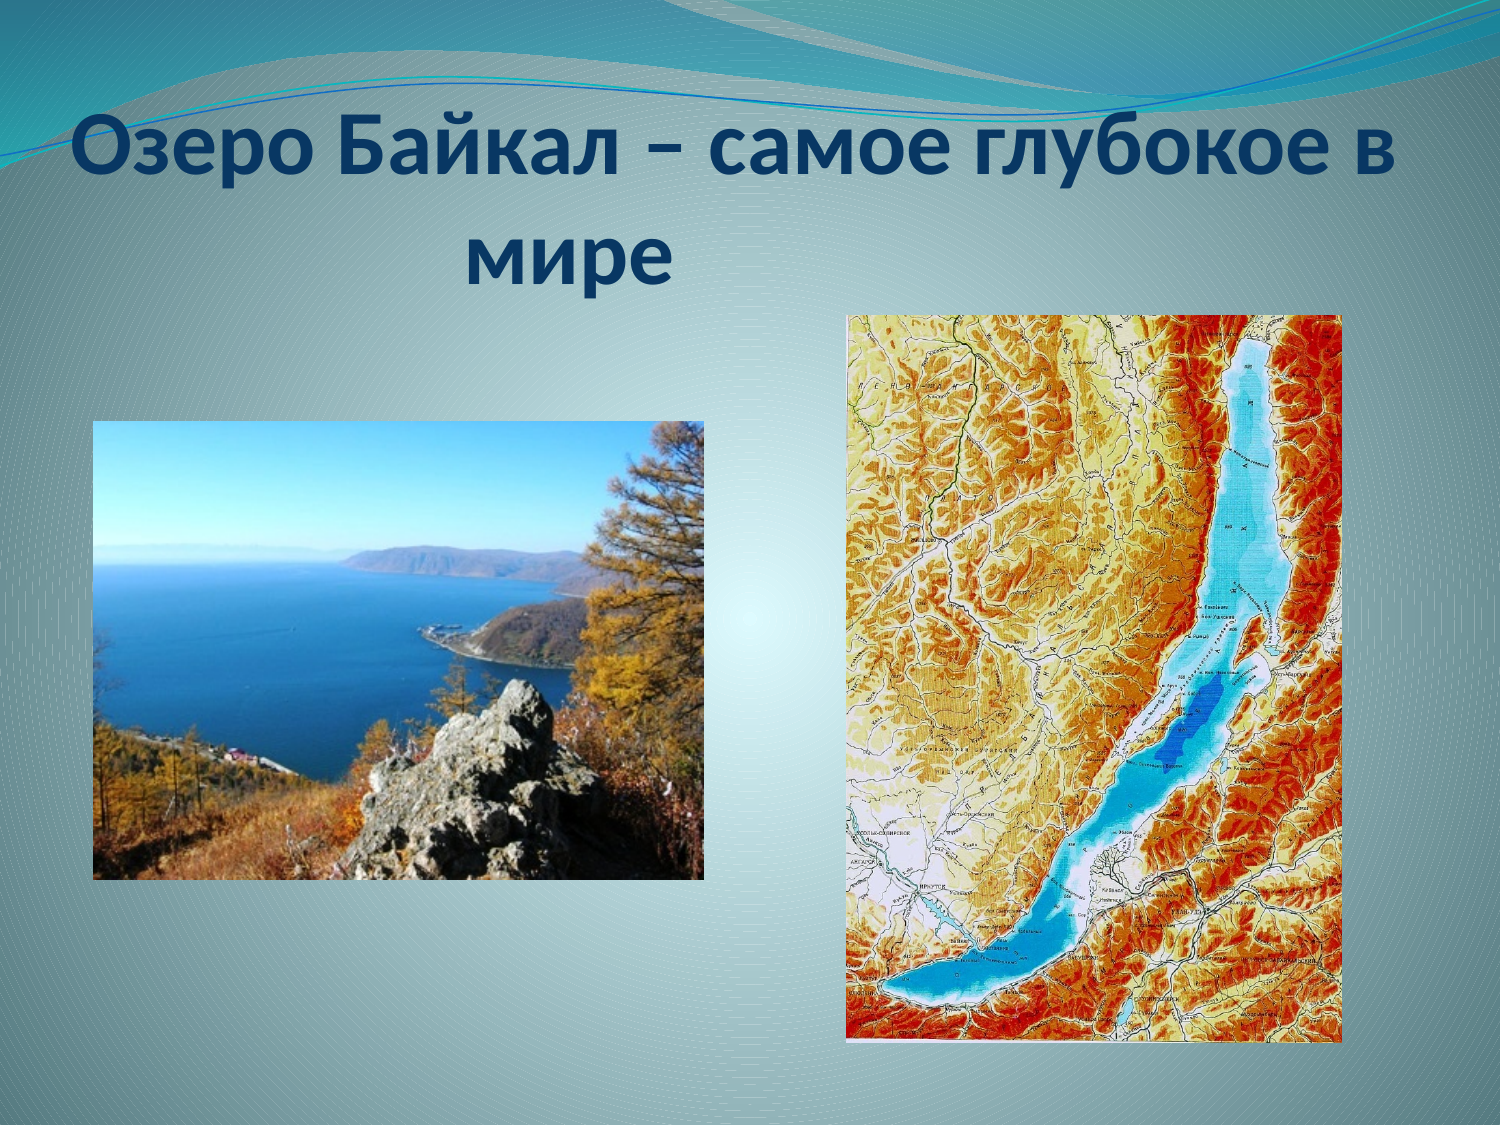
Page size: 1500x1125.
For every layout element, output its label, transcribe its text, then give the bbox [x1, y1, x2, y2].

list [845, 314, 1342, 1043]
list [93, 421, 705, 880]
title Озеро Байкал – самое глубокое в мире [70, 115, 1430, 303]
